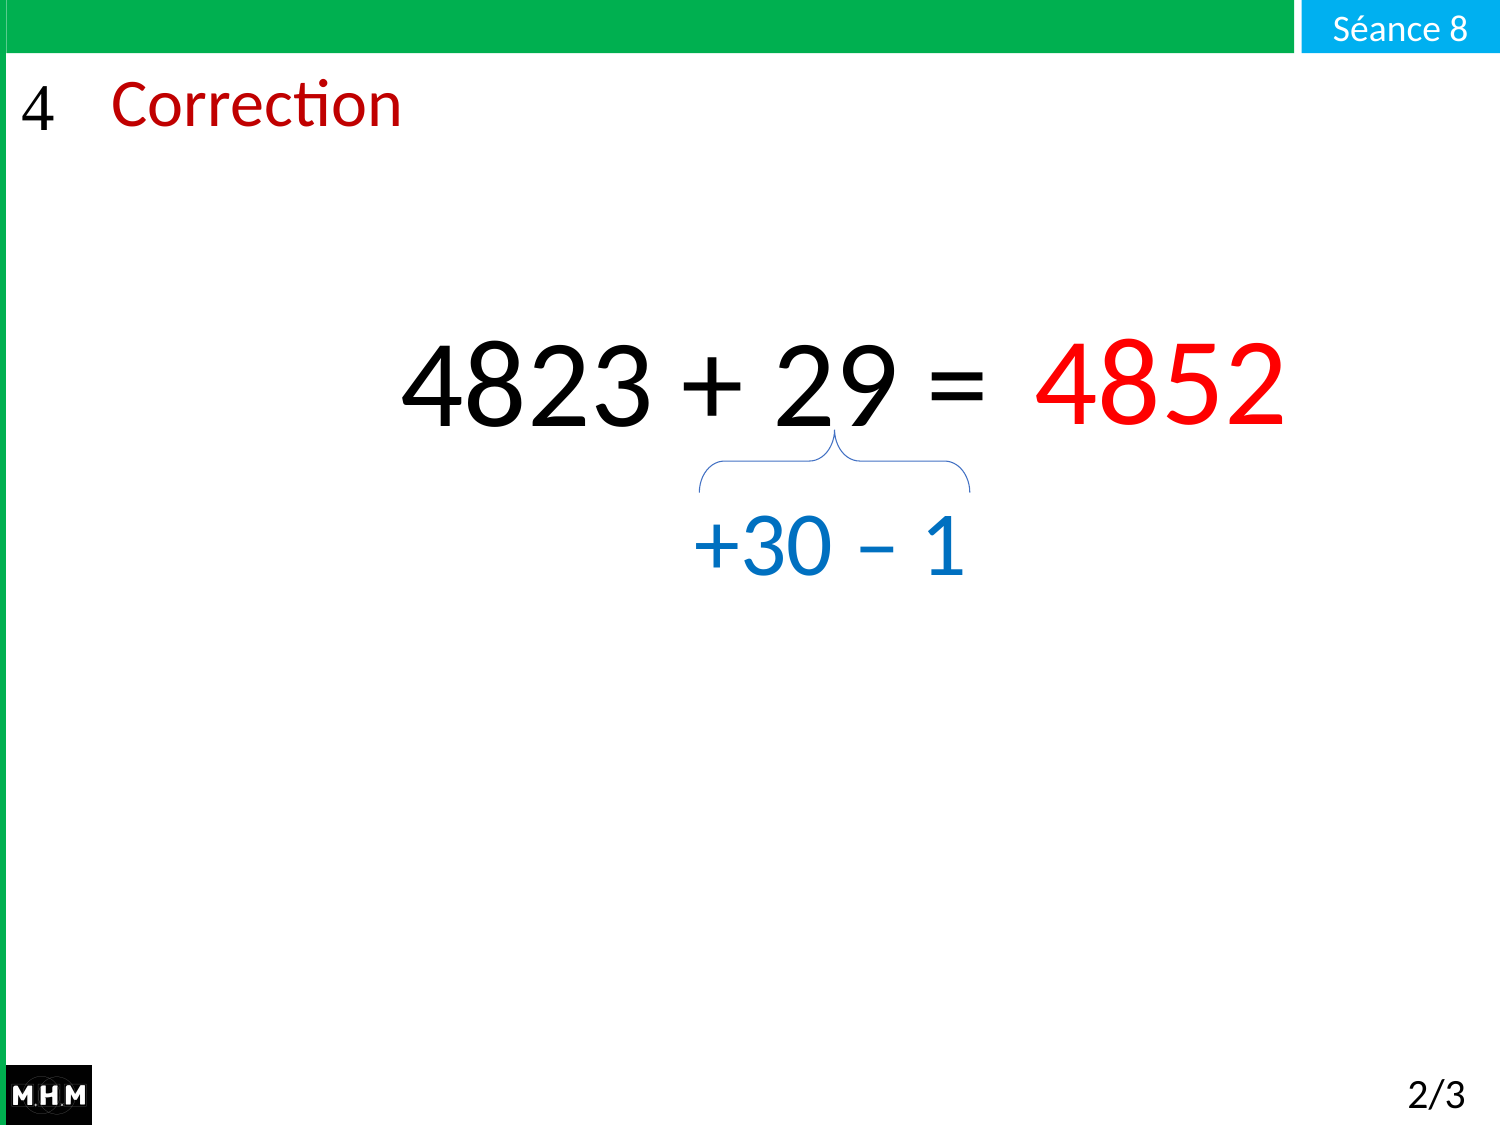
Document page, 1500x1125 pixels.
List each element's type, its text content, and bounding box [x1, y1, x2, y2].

text_box 4823 + 29 = [385, 294, 1186, 460]
picture [6, 1065, 92, 1125]
list 2/3 [1373, 1064, 1500, 1125]
title Correction [96, 60, 1391, 150]
text_box [698, 429, 971, 493]
text_box +30 – 1 [680, 475, 1480, 601]
text_box 4852 [1001, 292, 1322, 458]
